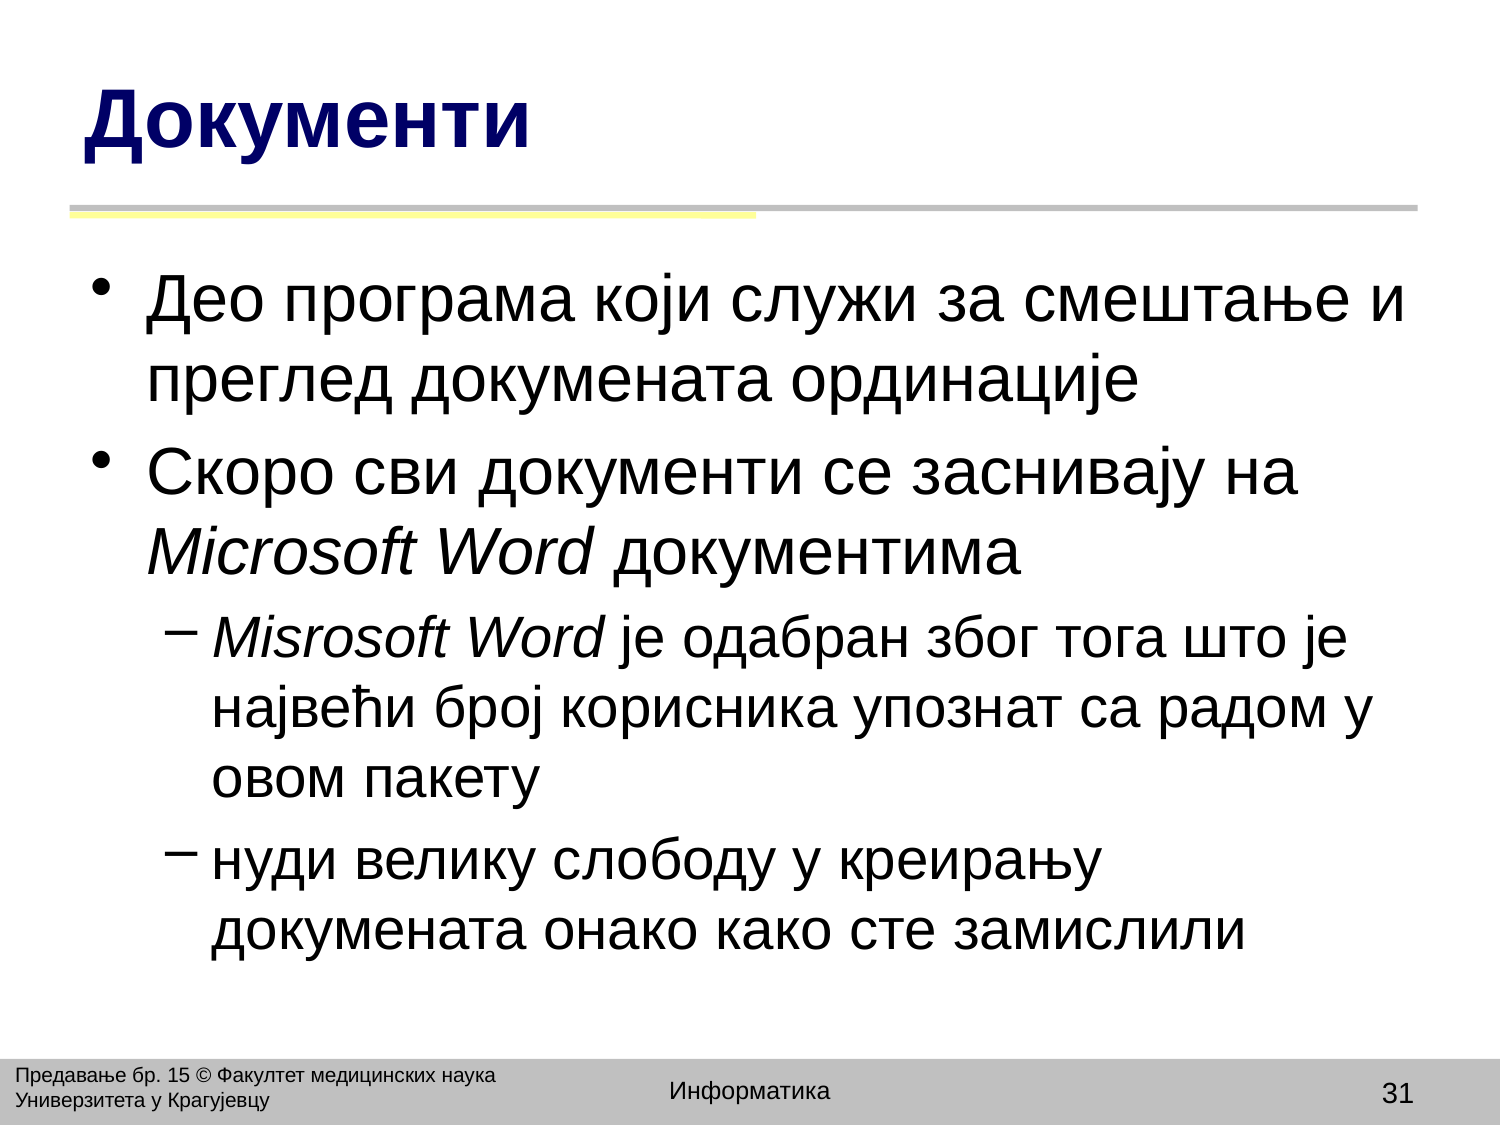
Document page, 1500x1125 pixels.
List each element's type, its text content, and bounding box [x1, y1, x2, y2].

slide_number Предавање бр. 15 © Факултет медицинских наука Универзитета у Крагујевцу [0, 1053, 634, 1108]
title Документи [69, 19, 1426, 208]
list Део програма који служи за смештање и преглед докумената ординације Скоро сви документи се заснивају на Microsoft Word документима Misrosoft Word је одабран због тога што је највећи број корисника упознат са радом у овом пакету нуди велику слободу у креирању докумената онако како сте замислили [74, 246, 1426, 1023]
footer Информатика [512, 1066, 988, 1125]
slide_number 31 [1079, 1066, 1430, 1125]
